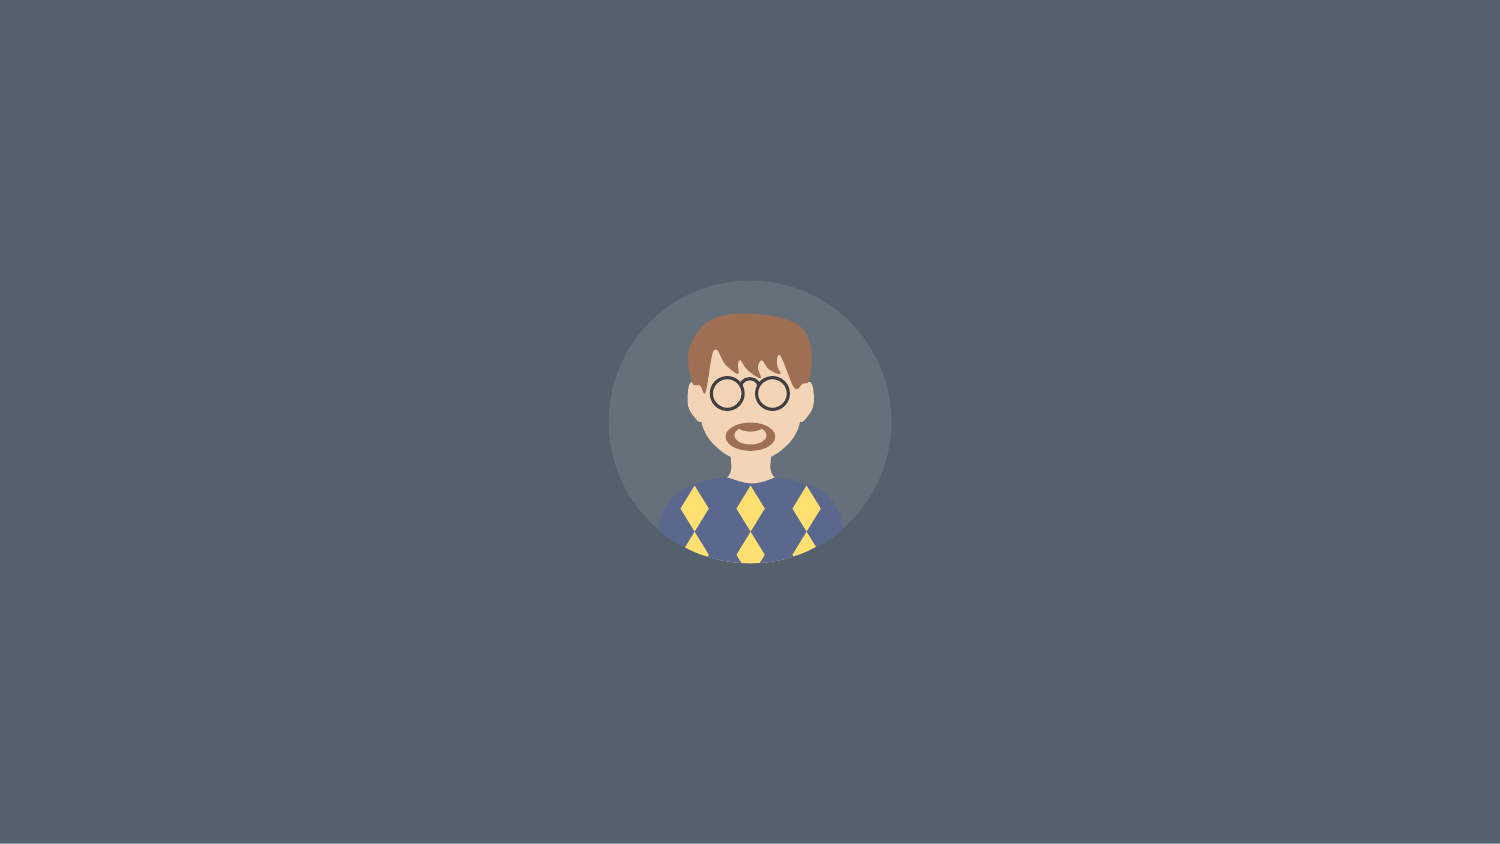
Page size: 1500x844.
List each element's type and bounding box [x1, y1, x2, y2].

text_box [608, 280, 892, 564]
